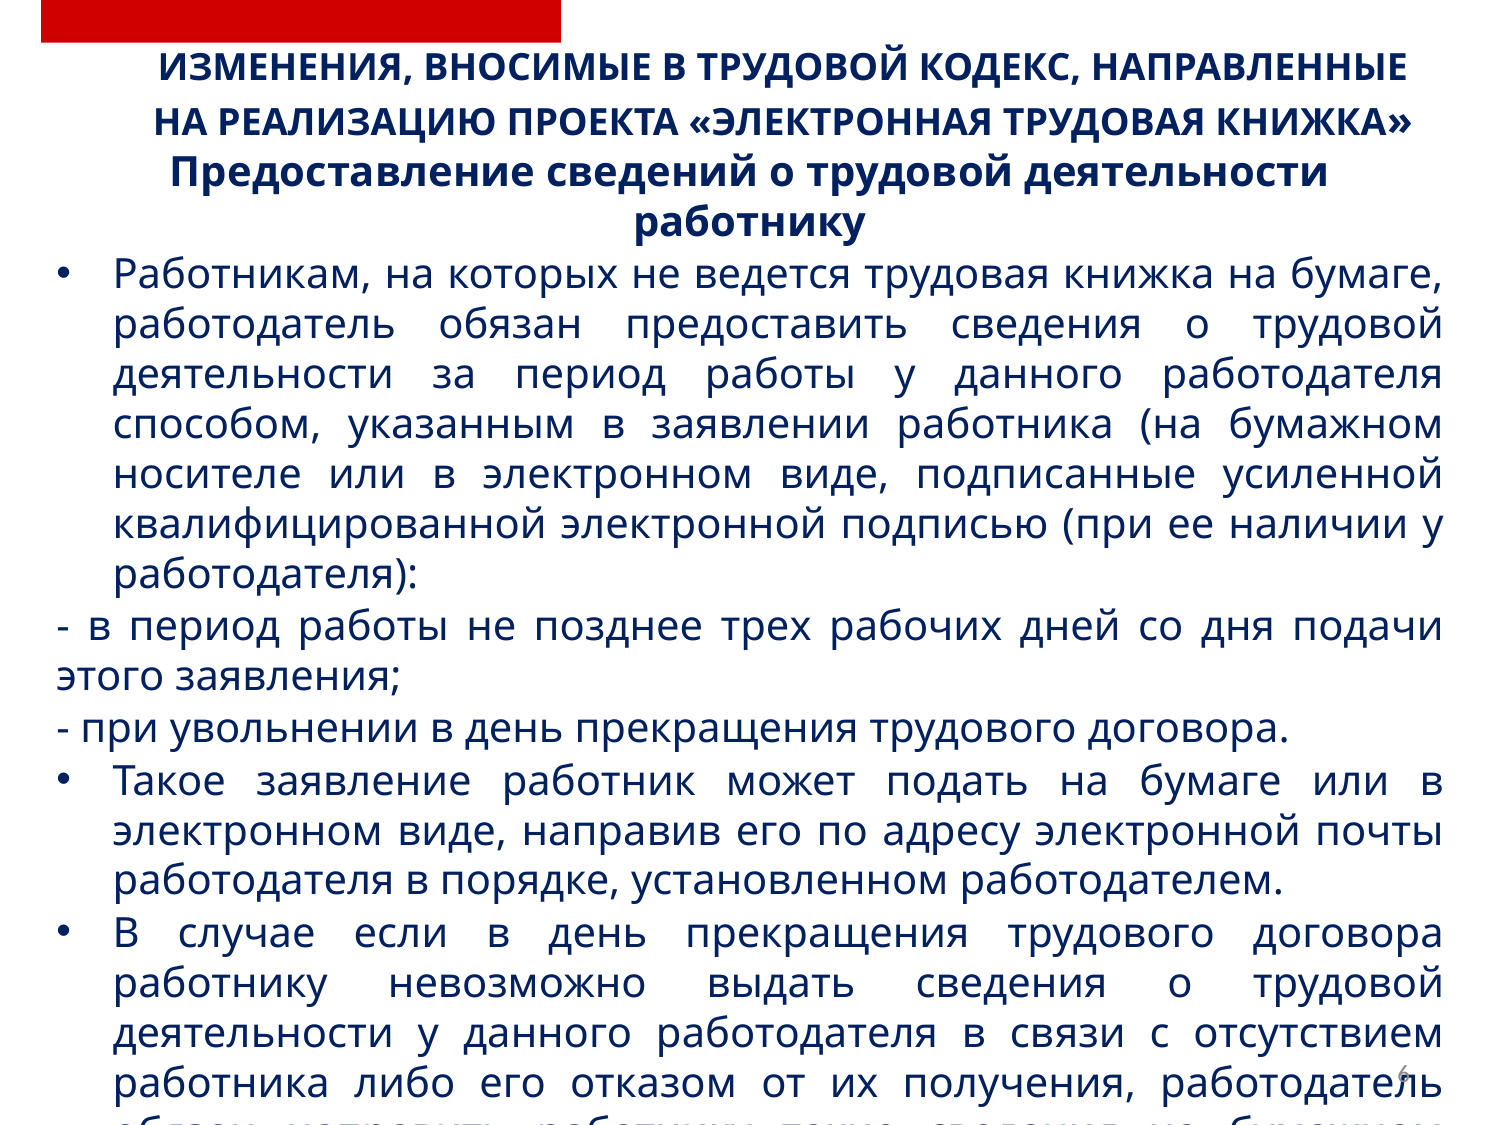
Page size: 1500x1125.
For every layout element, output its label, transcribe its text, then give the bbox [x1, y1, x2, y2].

text_box [39, 0, 112, 45]
table_header ИЗМЕНЕНИЯ, ВНОСИМЫЕ В ТРУДОВОЙ КОДЕКС, НАПРАВЛЕННЫЕ НА РЕАЛИЗАЦИЮ ПРОЕКТА «ЭЛЕКТРОННАЯ ТРУДОВАЯ КНИЖКА» [112, 0, 1454, 156]
list Предоставление сведений о трудовой деятельности работнику Работникам, на которых не ведется трудовая книжка на бумаге, работодатель обязан предоставить сведения о трудовой деятельности за период работы у данного работодателя способом, указанным в заявлении работника (на бумажном носителе или в электронном виде, подписанные усиленной квалифицированной электронной подписью (при ее наличии у работодателя): - в период работы не позднее трех рабочих дней со дня подачи этого заявления; - при увольнении в день прекращения трудового договора. Такое заявление работник может подать на бумаге или в электронном виде, направив его по адресу электронной почты работодателя в порядке, установленном работодателем. В случае если в день прекращения трудового договора работнику невозможно выдать сведения о трудовой деятельности у данного работодателя в связи с отсутствием работника либо его отказом от их получения, работодатель обязан направить работнику такие сведения на бумажном носителе по почте заказным письмом с уведомлением. [40, 136, 1460, 1125]
slide_number 6 [1074, 1042, 1425, 1103]
